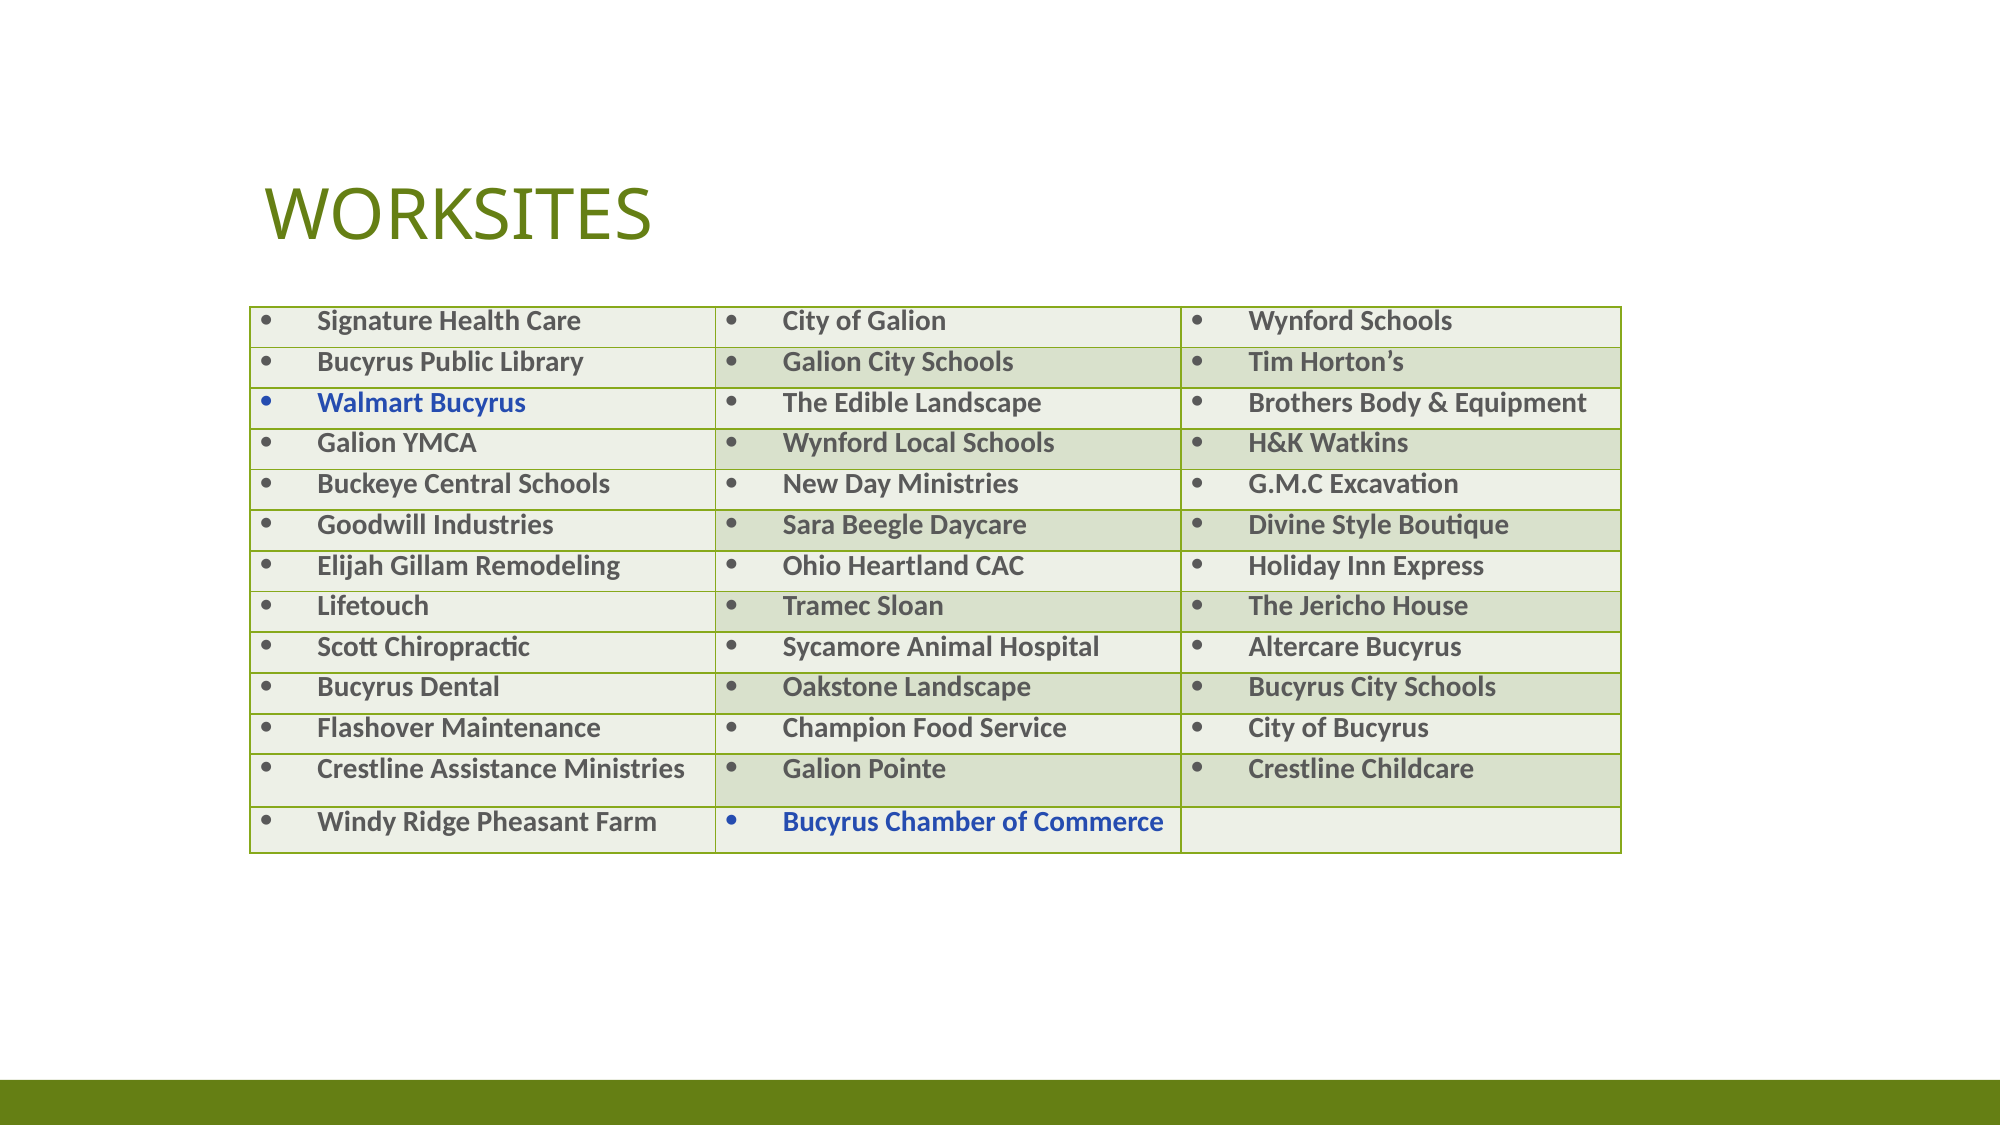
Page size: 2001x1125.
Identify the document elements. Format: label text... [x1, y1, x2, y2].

table_cell Buckeye Central Schools [251, 470, 715, 509]
table_header Signature Health Care [251, 308, 715, 347]
table_cell The Edible Landscape [716, 389, 1180, 428]
title worksites [249, 75, 1750, 263]
table_cell H&K Watkins [1182, 430, 1620, 469]
table_cell Sara Beegle Daycare [716, 511, 1180, 550]
table_cell Oakstone Landscape [716, 674, 1180, 713]
table_cell Flashover Maintenance [251, 715, 715, 753]
table_cell Crestline Assistance Ministries [251, 755, 715, 806]
table_cell Windy Ridge Pheasant Farm [251, 808, 715, 852]
table_cell Altercare Bucyrus [1182, 633, 1620, 672]
table_cell Ohio Heartland CAC [716, 552, 1180, 591]
table_cell Tramec Sloan [716, 592, 1180, 631]
table_cell Lifetouch [251, 592, 715, 631]
table_cell Tim Horton’s [1182, 348, 1620, 387]
table_cell Holiday Inn Express [1182, 552, 1620, 591]
table_cell Bucyrus Public Library [251, 348, 715, 387]
table_cell Bucyrus City Schools [1182, 674, 1620, 713]
table_cell Divine Style Boutique [1182, 511, 1620, 550]
table_cell Bucyrus Dental [251, 674, 715, 713]
table_cell Scott Chiropractic [251, 633, 715, 672]
table_cell [1182, 808, 1620, 852]
table_cell Walmart Bucyrus [251, 389, 715, 428]
table_header City of Galion [716, 308, 1180, 347]
table_cell City of Bucyrus [1182, 715, 1620, 753]
table_cell Goodwill Industries [251, 511, 715, 550]
table_cell Crestline Childcare [1182, 755, 1620, 806]
table_cell Bucyrus Chamber of Commerce [716, 808, 1180, 852]
table_header Wynford Schools [1182, 308, 1620, 347]
table_cell Galion Pointe [716, 755, 1180, 806]
table_cell Galion YMCA [251, 430, 715, 469]
table_cell G.M.C Excavation [1182, 470, 1620, 509]
table_cell Champion Food Service [716, 715, 1180, 753]
table_cell Galion City Schools [716, 348, 1180, 387]
table_cell Brothers Body & Equipment [1182, 389, 1620, 428]
table_cell Sycamore Animal Hospital [716, 633, 1180, 672]
table_cell New Day Ministries [716, 470, 1180, 509]
table_cell Wynford Local Schools [716, 430, 1180, 469]
table_cell The Jericho House [1182, 592, 1620, 631]
table_cell Elijah Gillam Remodeling [251, 552, 715, 591]
